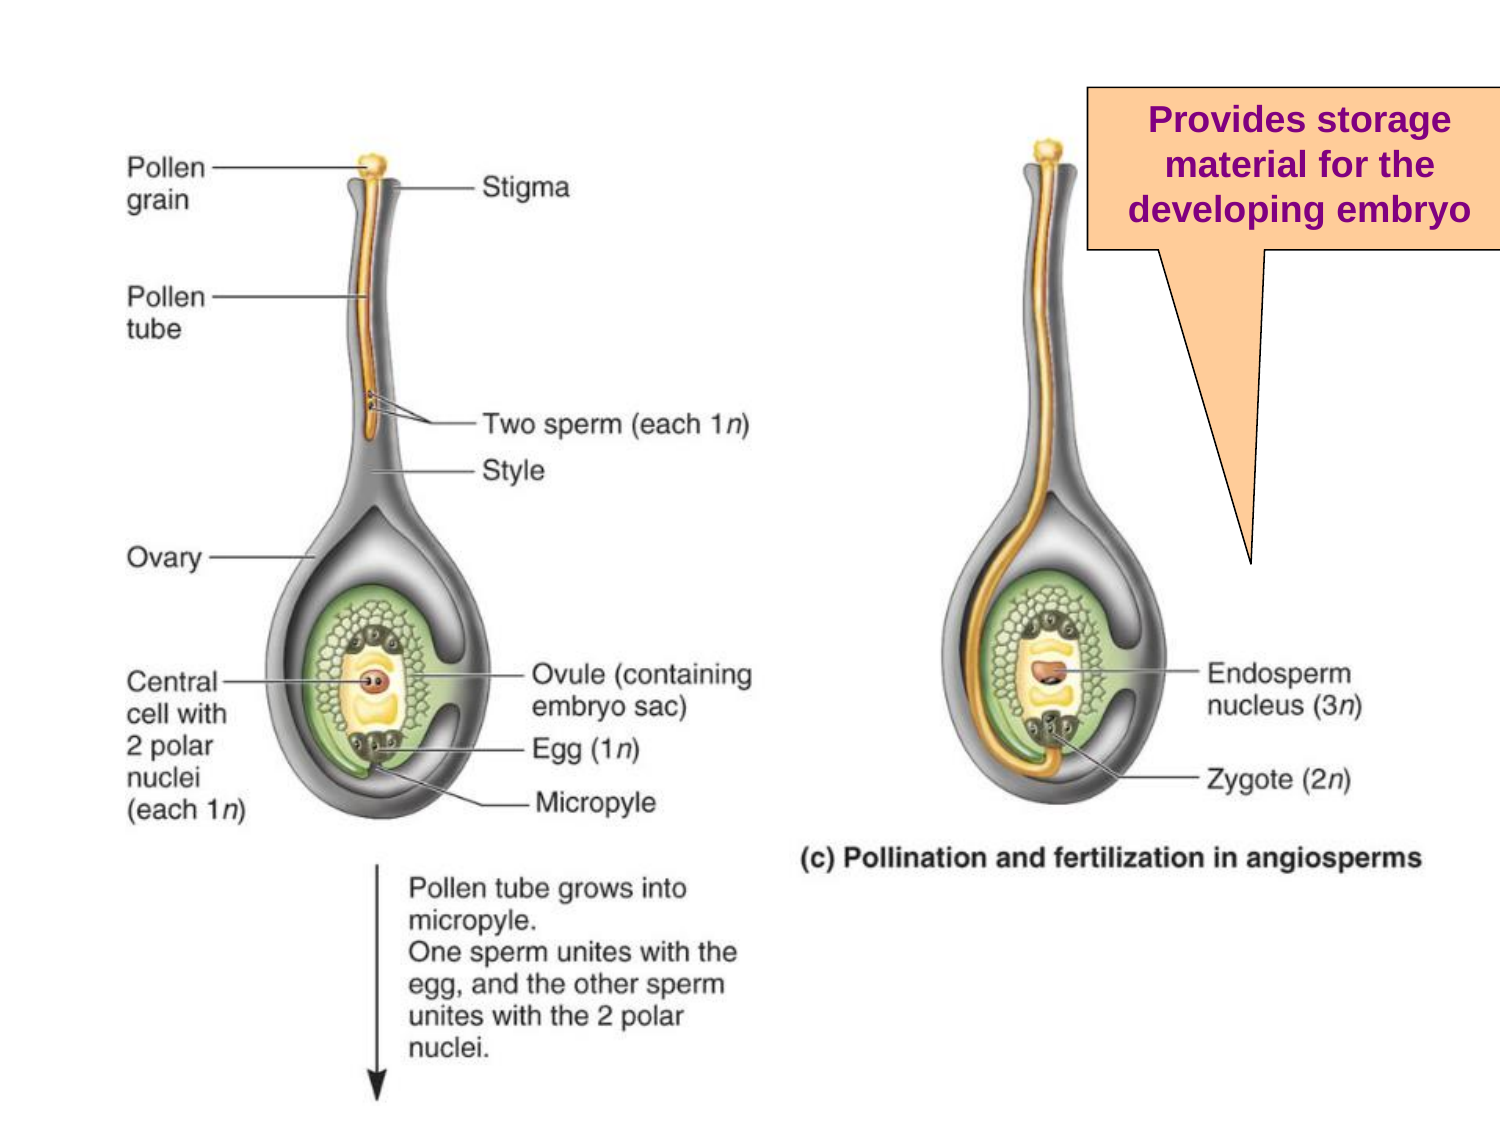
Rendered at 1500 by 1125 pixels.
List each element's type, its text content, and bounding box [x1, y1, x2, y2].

text_box Provides storage material for the developing embryo [1087, 87, 1500, 250]
picture [125, 112, 1426, 1106]
